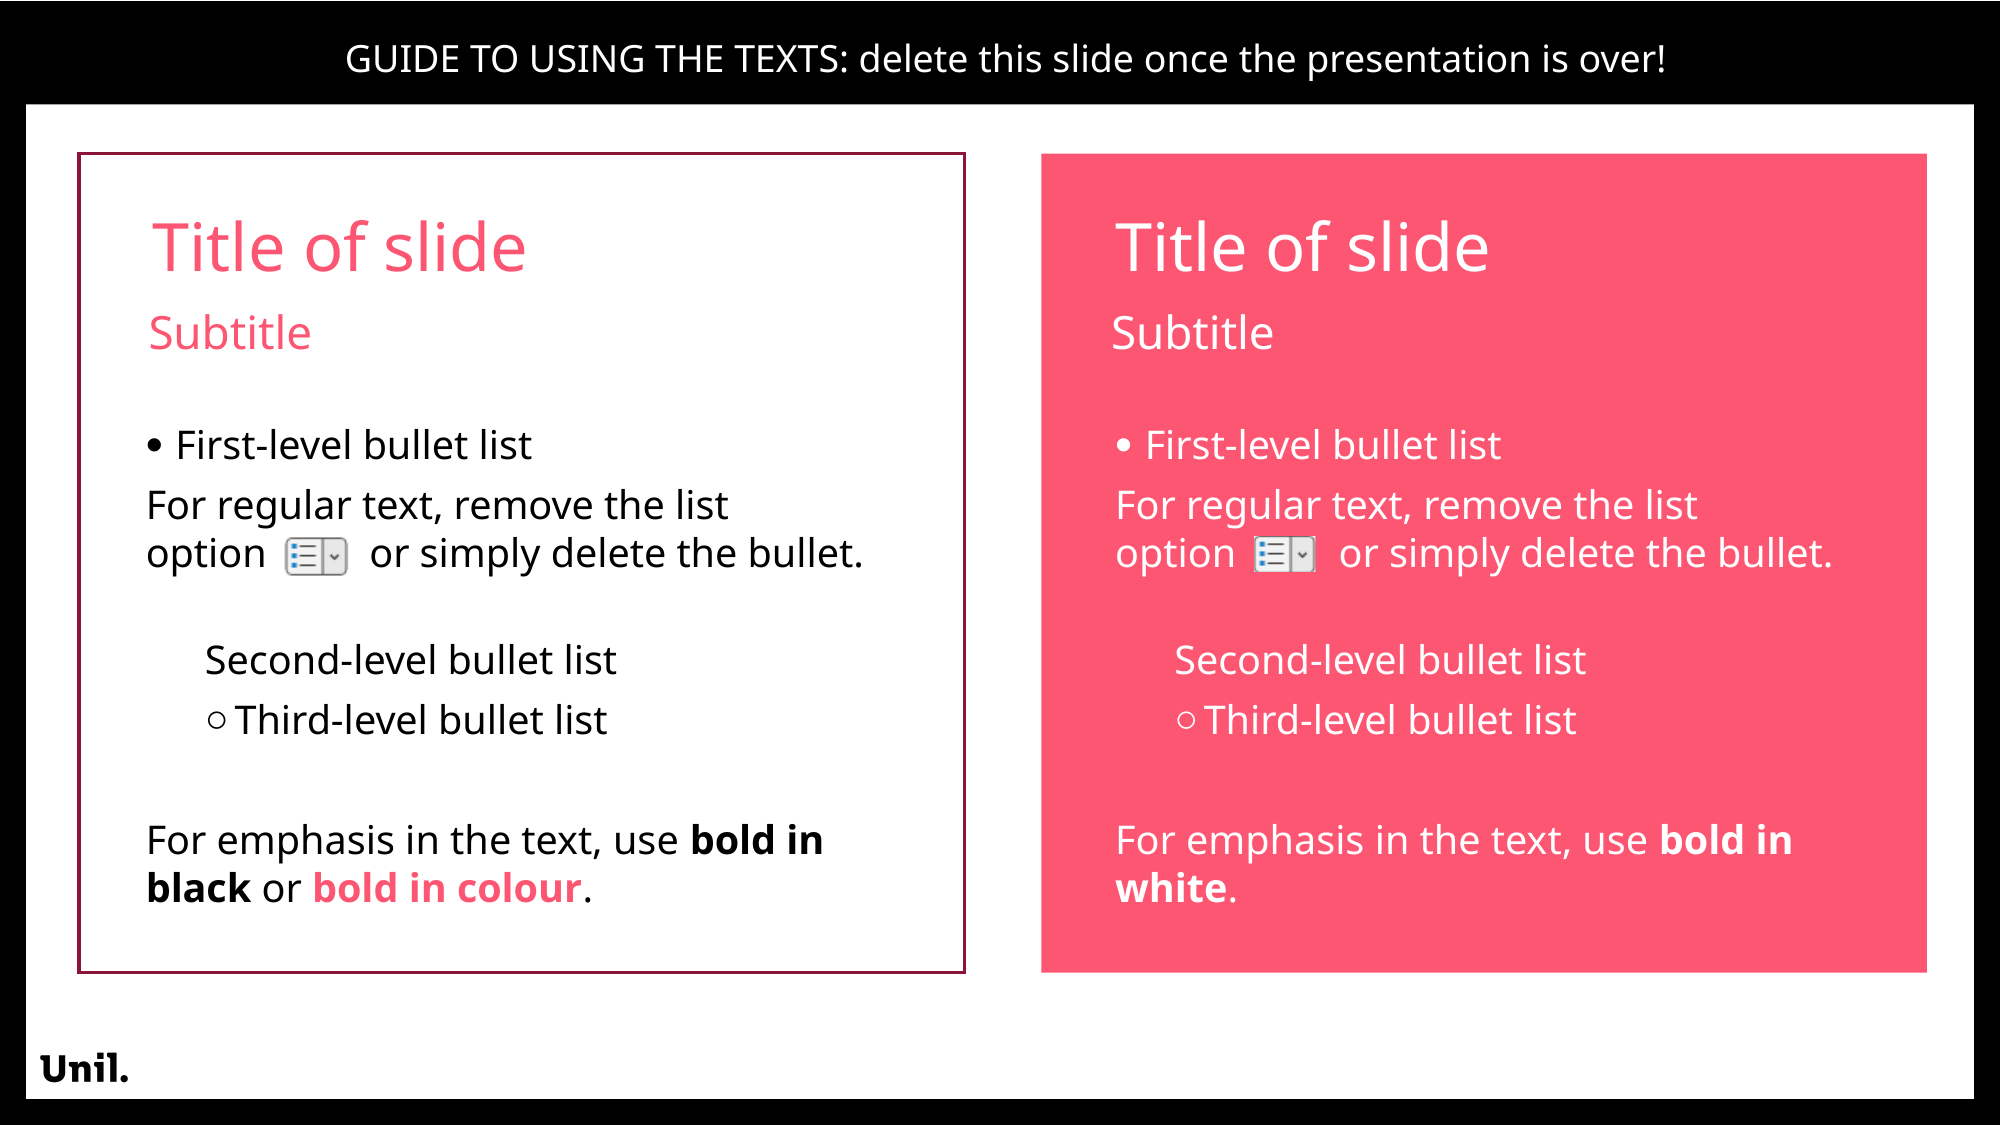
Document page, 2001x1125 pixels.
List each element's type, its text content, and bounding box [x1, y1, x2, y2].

text_box GUIDE TO USING THE TEXTS: delete this slide once the presentation is over! [25, 11, 1988, 105]
text_box [77, 152, 966, 974]
picture [274, 524, 354, 587]
picture [1253, 535, 1316, 572]
text_box Title of slide [1115, 214, 1732, 309]
text_box Subtitle [1111, 309, 1794, 363]
text_box First-level bullet list For regular text, remove the list option or simply delete the bullet. Second-level bullet list Third-level bullet list For emphasis in the text, use bold in white. [1100, 412, 1922, 970]
text_box [12, 12, 1989, 1114]
text_box [1040, 152, 1928, 974]
